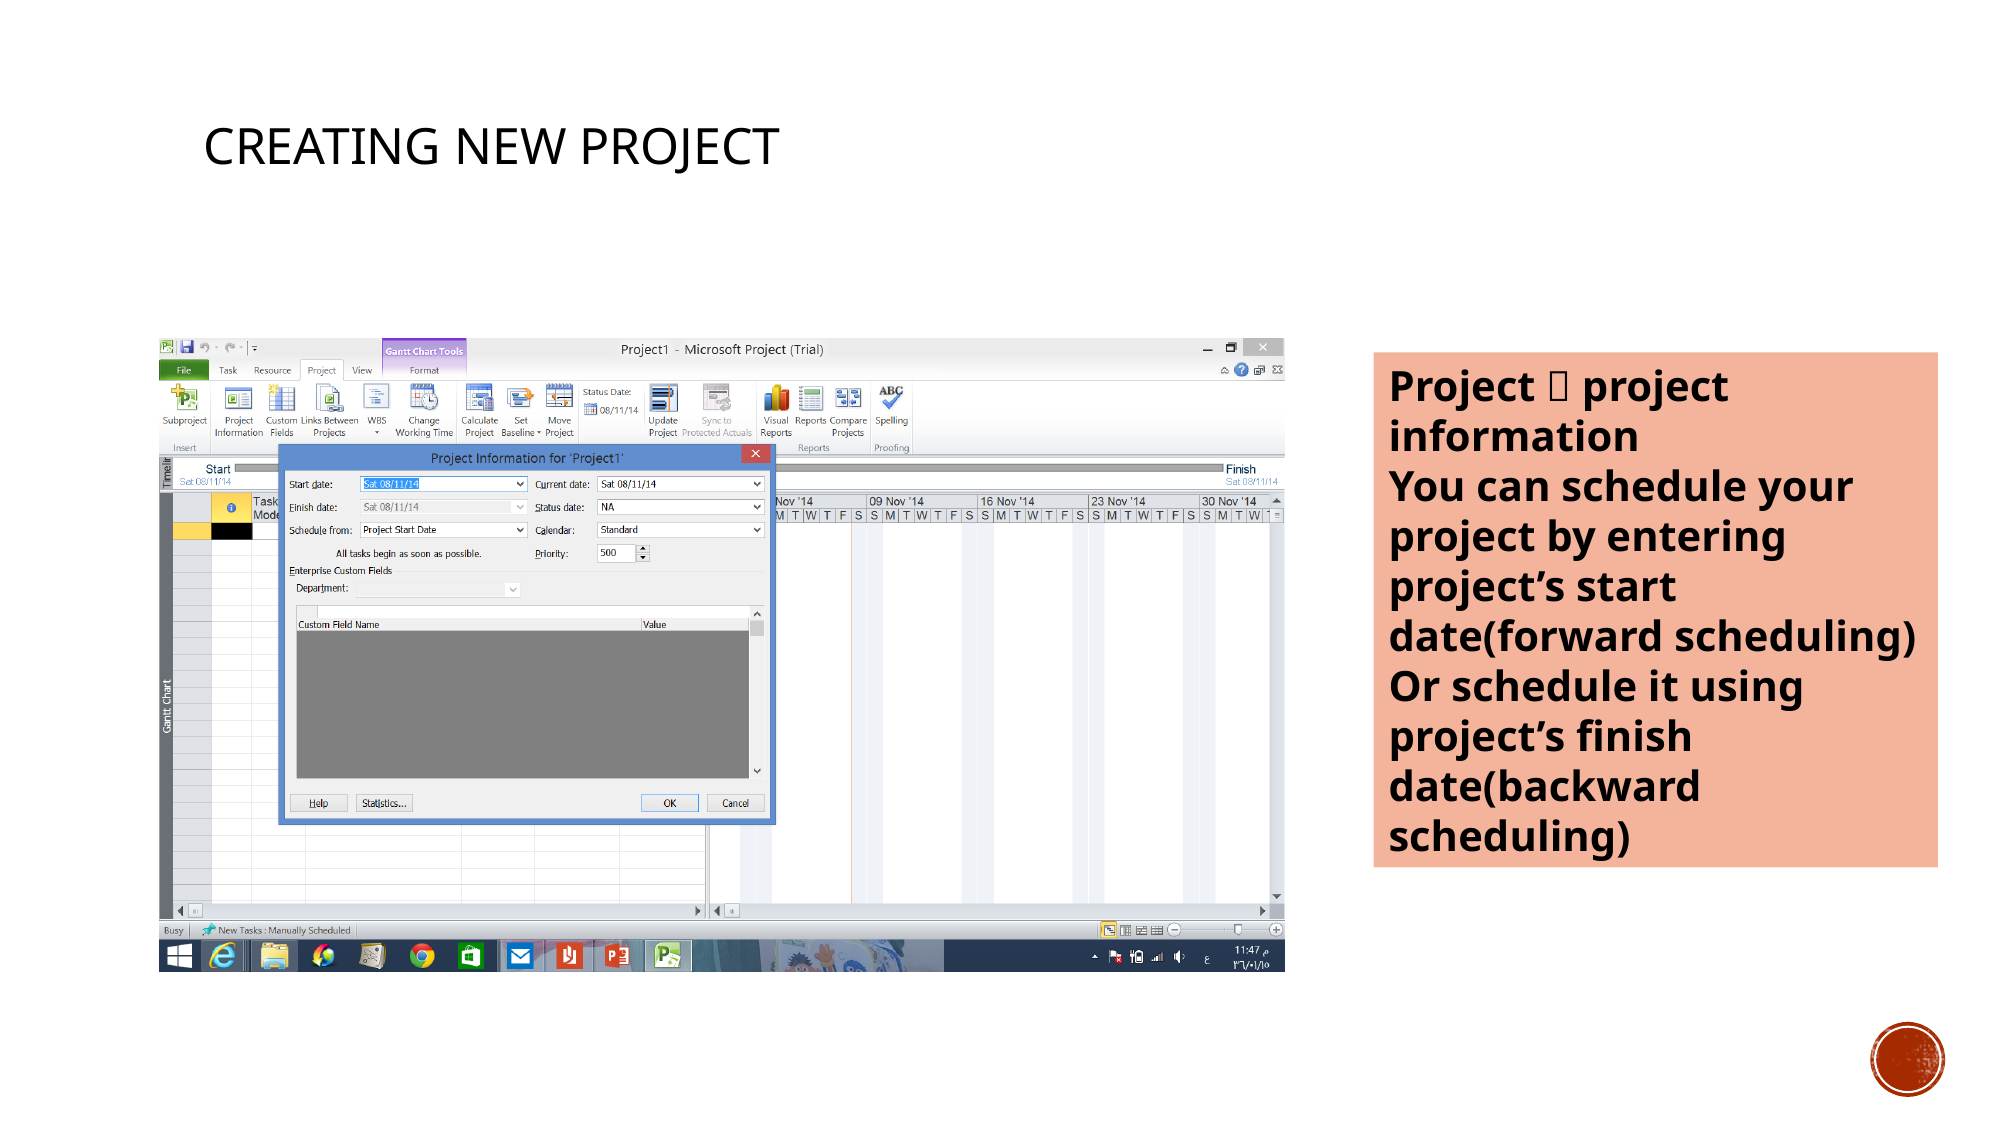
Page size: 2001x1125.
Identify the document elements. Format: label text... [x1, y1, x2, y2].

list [162, 342, 1283, 969]
text_box Project  project information You can schedule your project by entering project’s start date(forward scheduling) Or schedule it using project’s finish date(backward scheduling) [1373, 352, 1938, 868]
title Creating new project [175, 79, 1826, 218]
